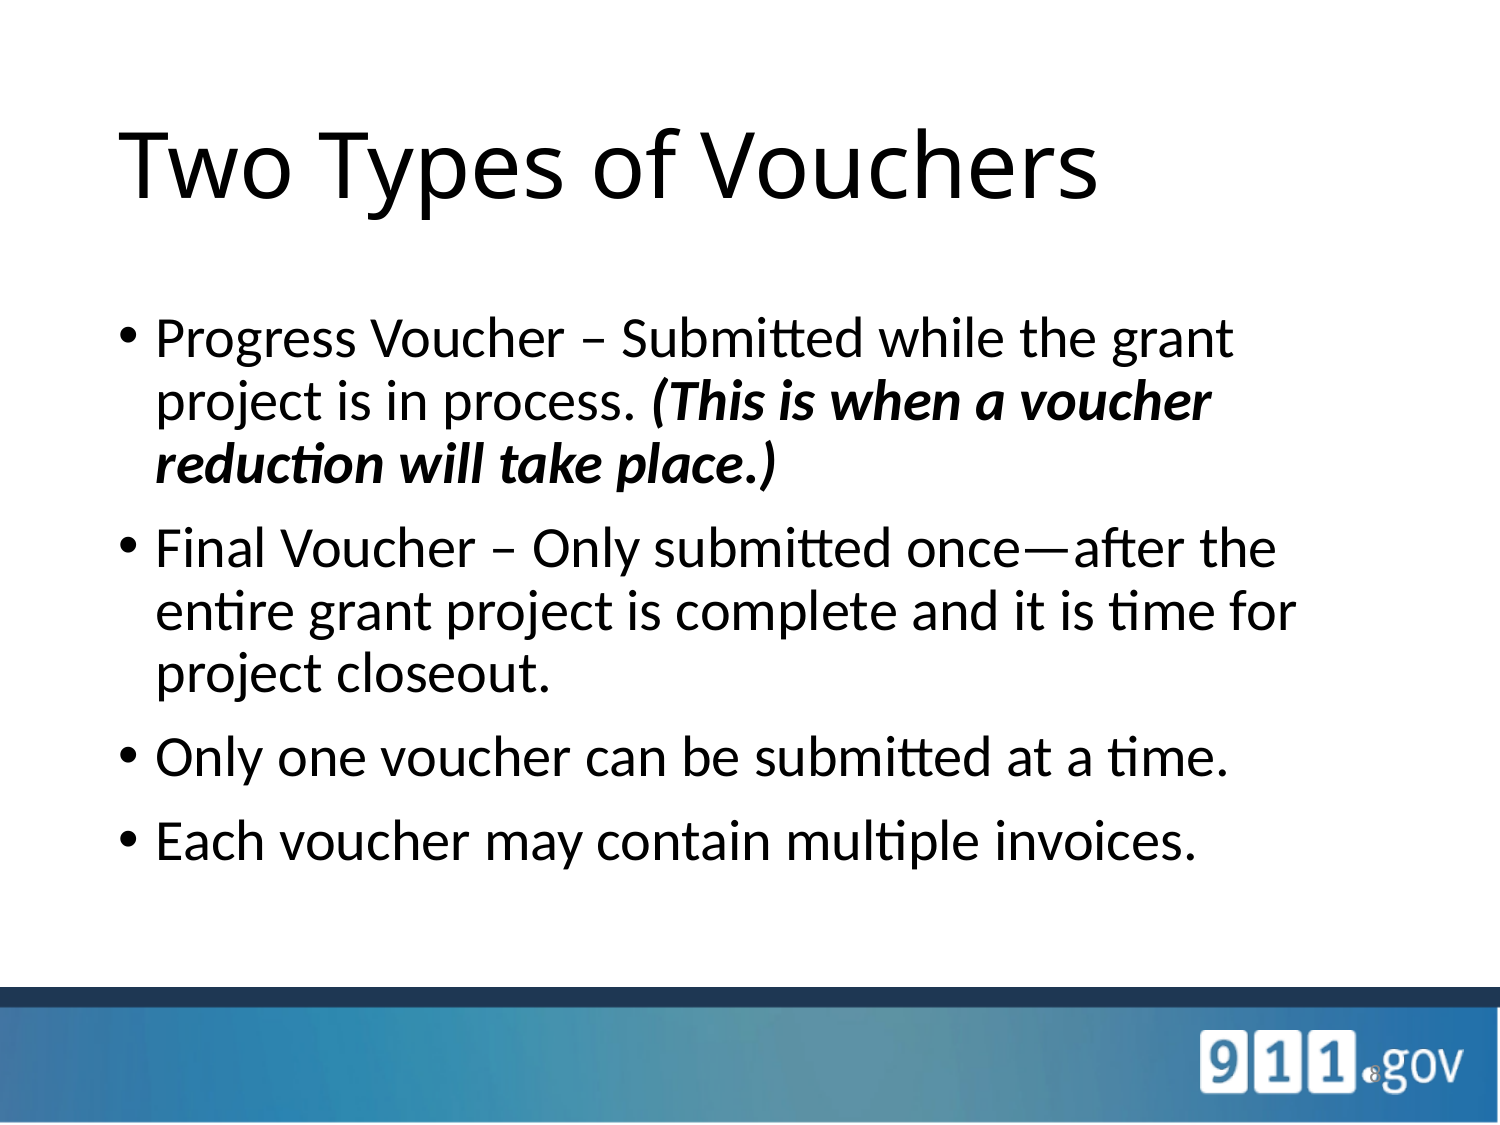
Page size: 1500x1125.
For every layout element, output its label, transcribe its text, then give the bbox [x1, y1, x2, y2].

list Progress Voucher – Submitted while the grant project is in process. (This is when a voucher reduction will take place.) Final Voucher – Only submitted once—after the entire grant project is complete and it is time for project closeout. Only one voucher can be submitted at a time. Each voucher may contain multiple invoices. [103, 299, 1397, 1014]
slide_number 8 [1059, 1042, 1397, 1103]
title Two Types of Vouchers [103, 59, 1397, 278]
picture [0, 987, 1500, 1125]
